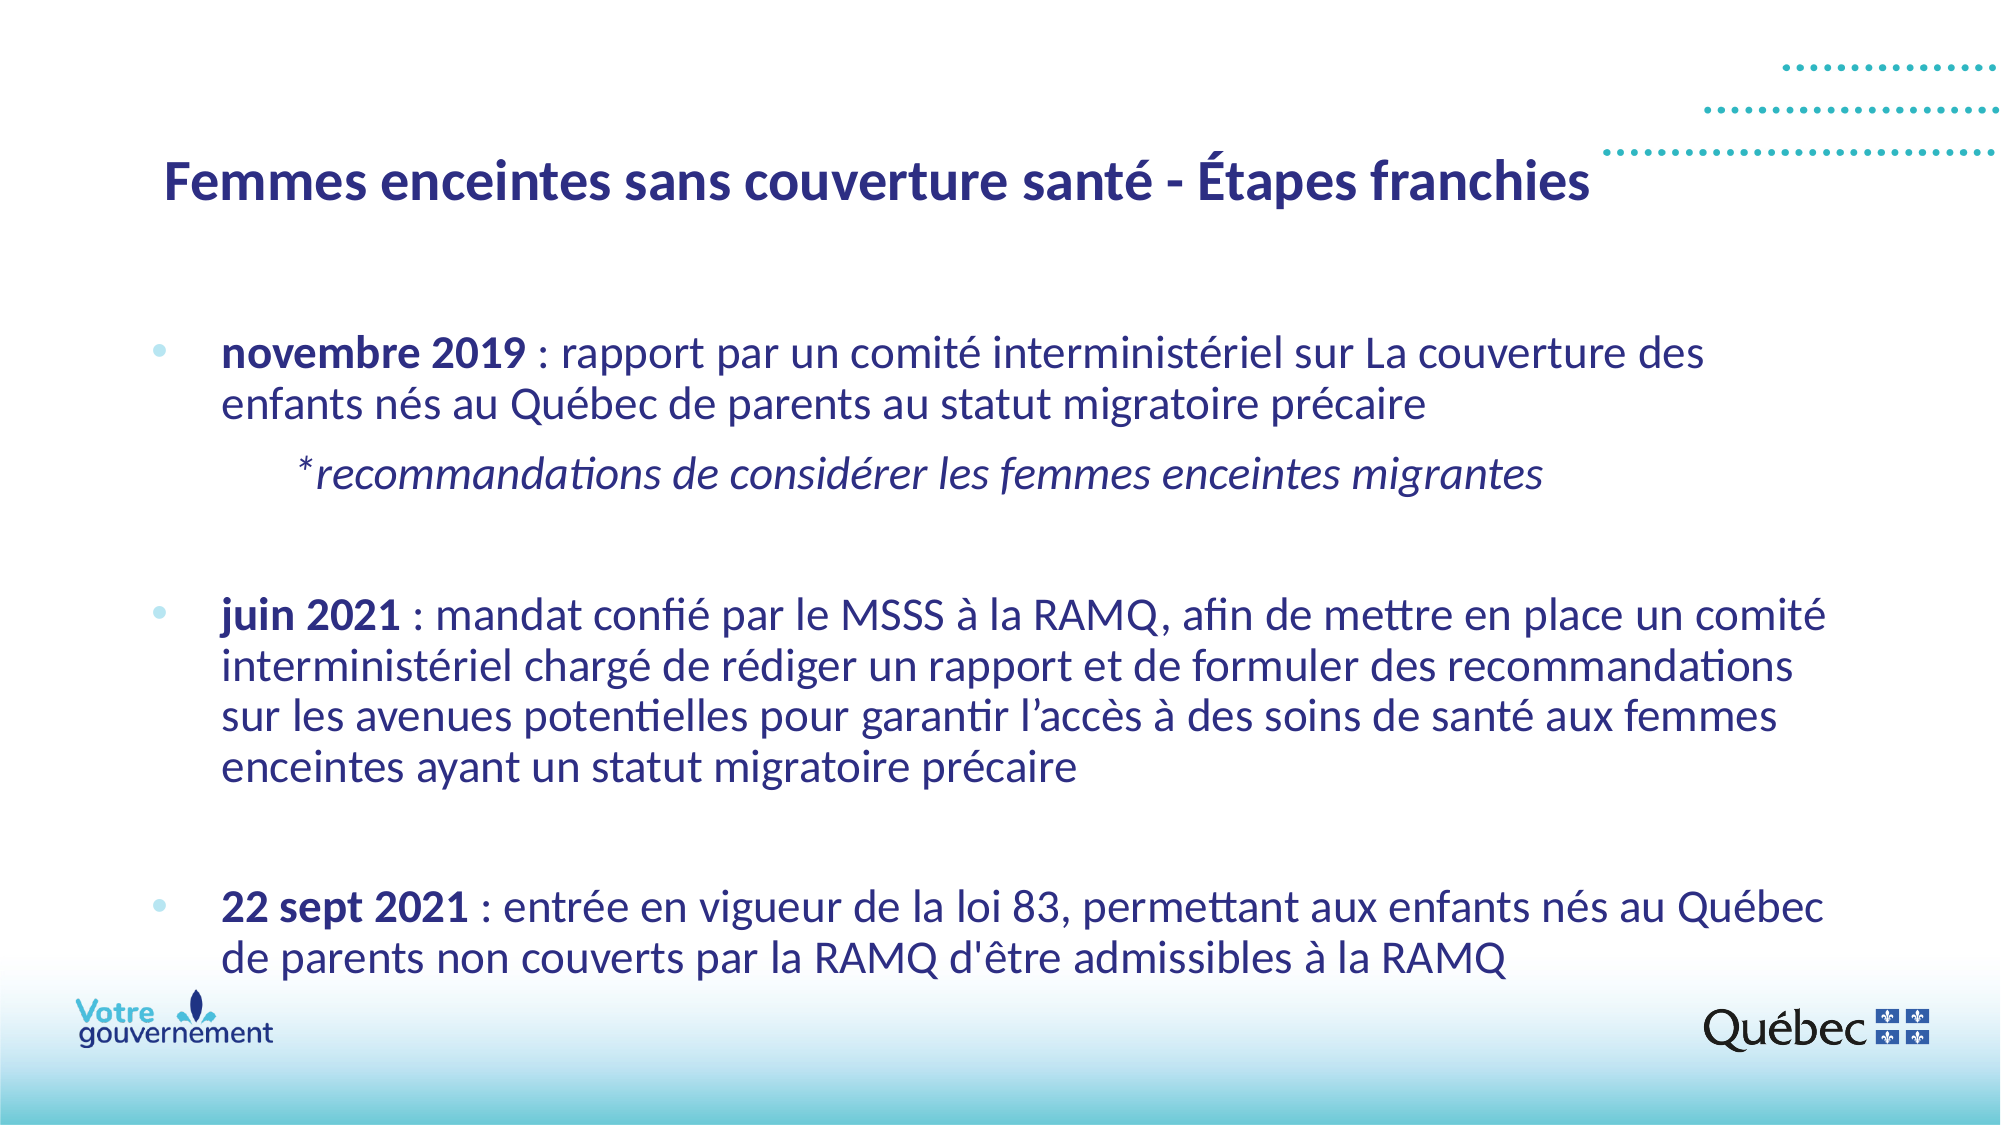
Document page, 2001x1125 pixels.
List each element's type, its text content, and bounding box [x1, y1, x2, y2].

title Femmes enceintes sans couverture santé - Étapes franchies [136, 130, 1862, 221]
list novembre 2019 : rapport par un comité interministériel sur La couverture des enfants nés au Québec de parents au statut migratoire précaire *recommandations de considérer les femmes enceintes migrantes juin 2021 : mandat confié par le MSSS à la RAMQ, afin de mettre en place un comité interministériel chargé de rédiger un rapport et de formuler des recommandations sur les avenues potentielles pour garantir l’accès à des soins de santé aux femmes enceintes ayant un statut migratoire précaire 22 sept 2021 : entrée en vigueur de la loi 83, permettant aux enfants nés au Québec de parents non couverts par la RAMQ d'être admissibles à la RAMQ [136, 244, 1862, 995]
picture [0, 0, 2001, 1125]
